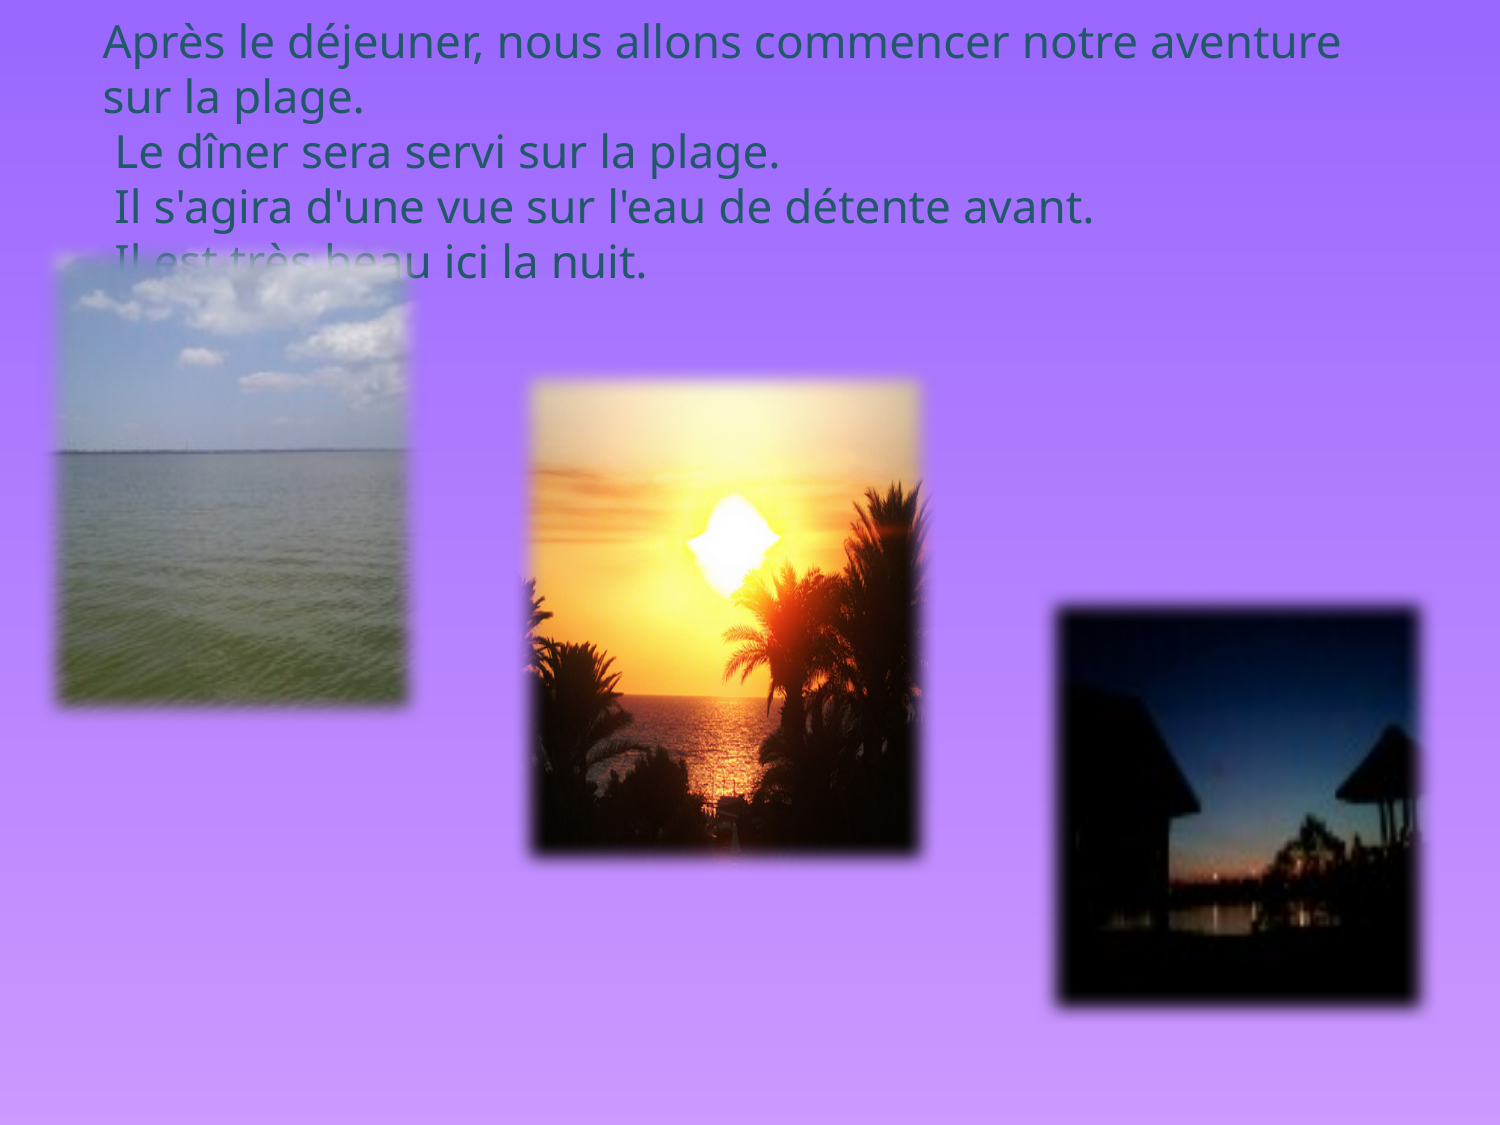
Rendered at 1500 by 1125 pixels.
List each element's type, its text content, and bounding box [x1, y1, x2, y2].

title Après le déjeuner, nous allons commencer notre aventure sur la plage. Le dîner sera servi sur la plage. Il s'agira d'une vue sur l'eau de détente avant. Il est très beau ici la nuit. [87, 0, 1438, 368]
picture [37, 237, 426, 726]
picture [1037, 587, 1438, 1026]
picture [512, 362, 938, 876]
